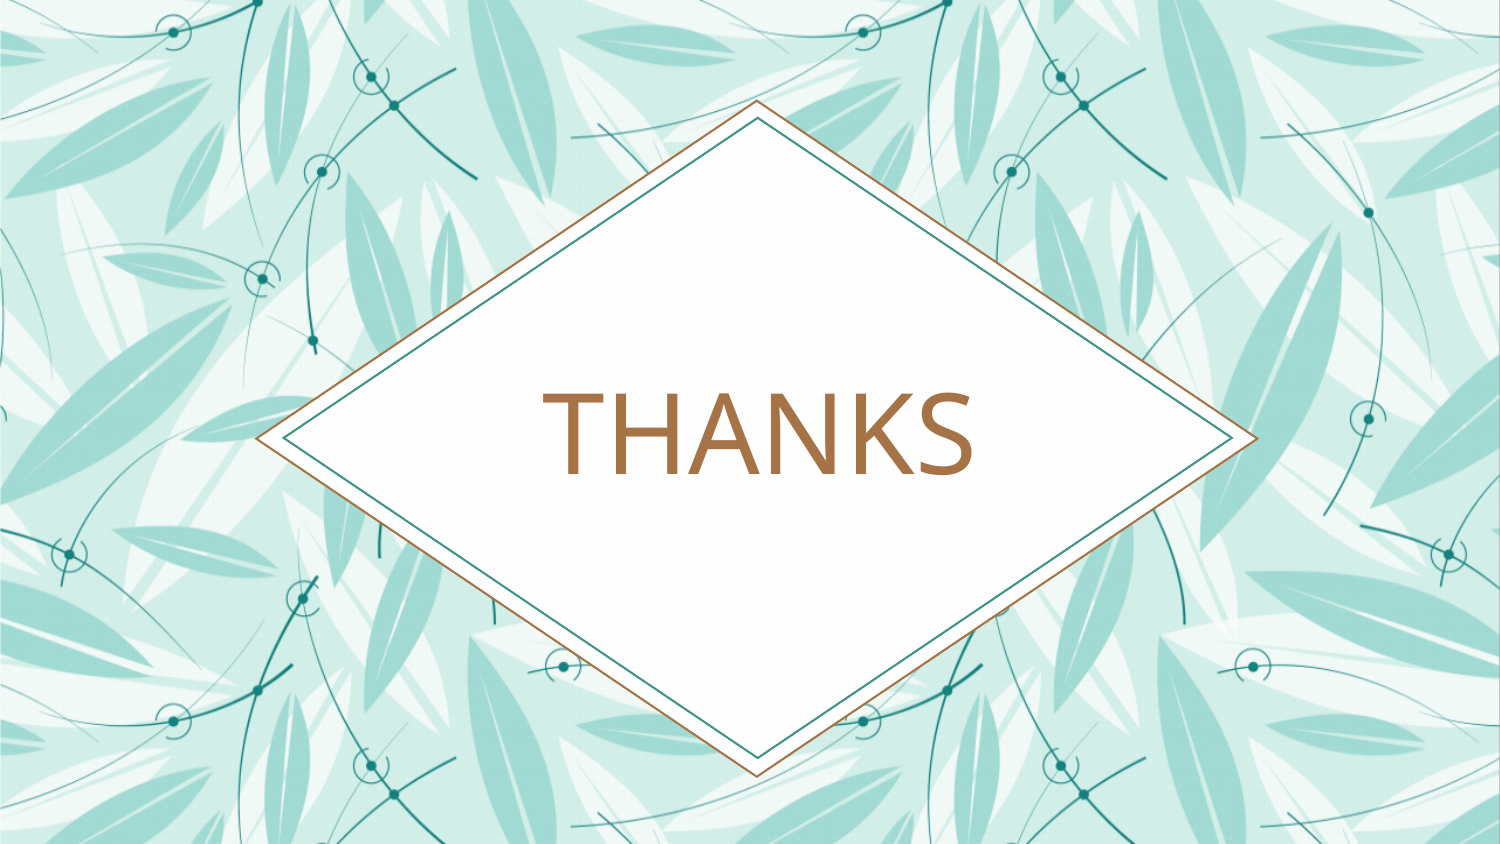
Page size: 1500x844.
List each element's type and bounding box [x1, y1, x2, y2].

picture [0, 0, 1500, 844]
text_box [256, 100, 1258, 777]
